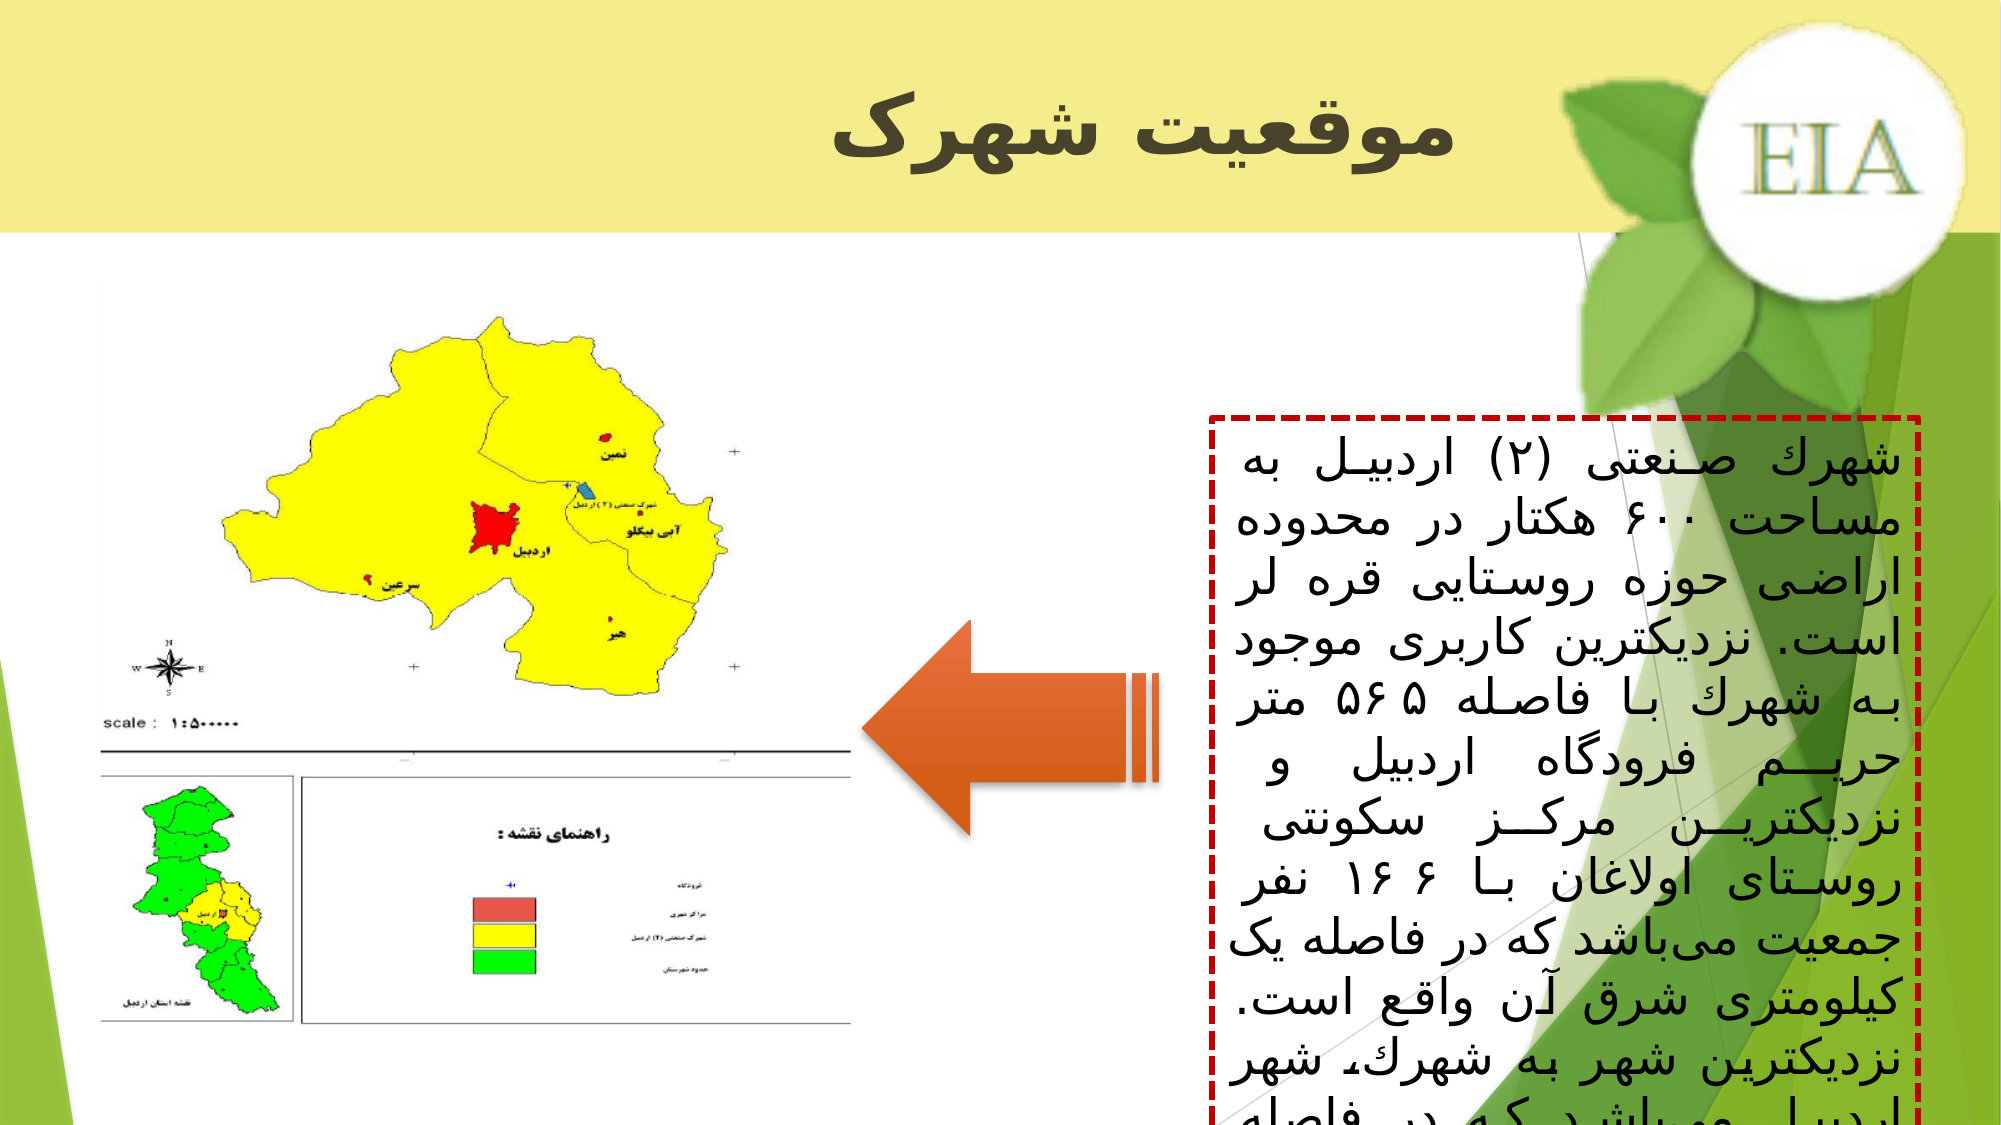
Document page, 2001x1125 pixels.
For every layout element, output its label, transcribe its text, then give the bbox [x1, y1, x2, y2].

text_box [1132, 673, 1146, 783]
text_box [1152, 673, 1160, 783]
picture [100, 283, 852, 1026]
text_box [861, 619, 1126, 837]
text_box موقعیت شهرک [720, 63, 1475, 179]
picture [1522, 15, 1982, 450]
text_box شهرك صنعتی (۲) اردبیل به مساحت ۶۰۰ هکتار در محدوده اراضی حوزه روستایی قره لر است. نزدیکترین کاربری موجود به شهرك با فاصله ۵۶۵ متر حریم فرودگاه اردبیل و نزدیکترین مرکز سکونتی روستای اولاغان با ۱۶۶ نفر جمعیت می‌باشد که در فاصله یک کیلومتری شرق آن واقع است. نزدیکترین شهر به شهرك، شهر اردبیل می‌باشد که در فاصله ۱۳/۵ کیلومتری جنوب غربی آن قرار گرفته است. [1212, 417, 1919, 1125]
